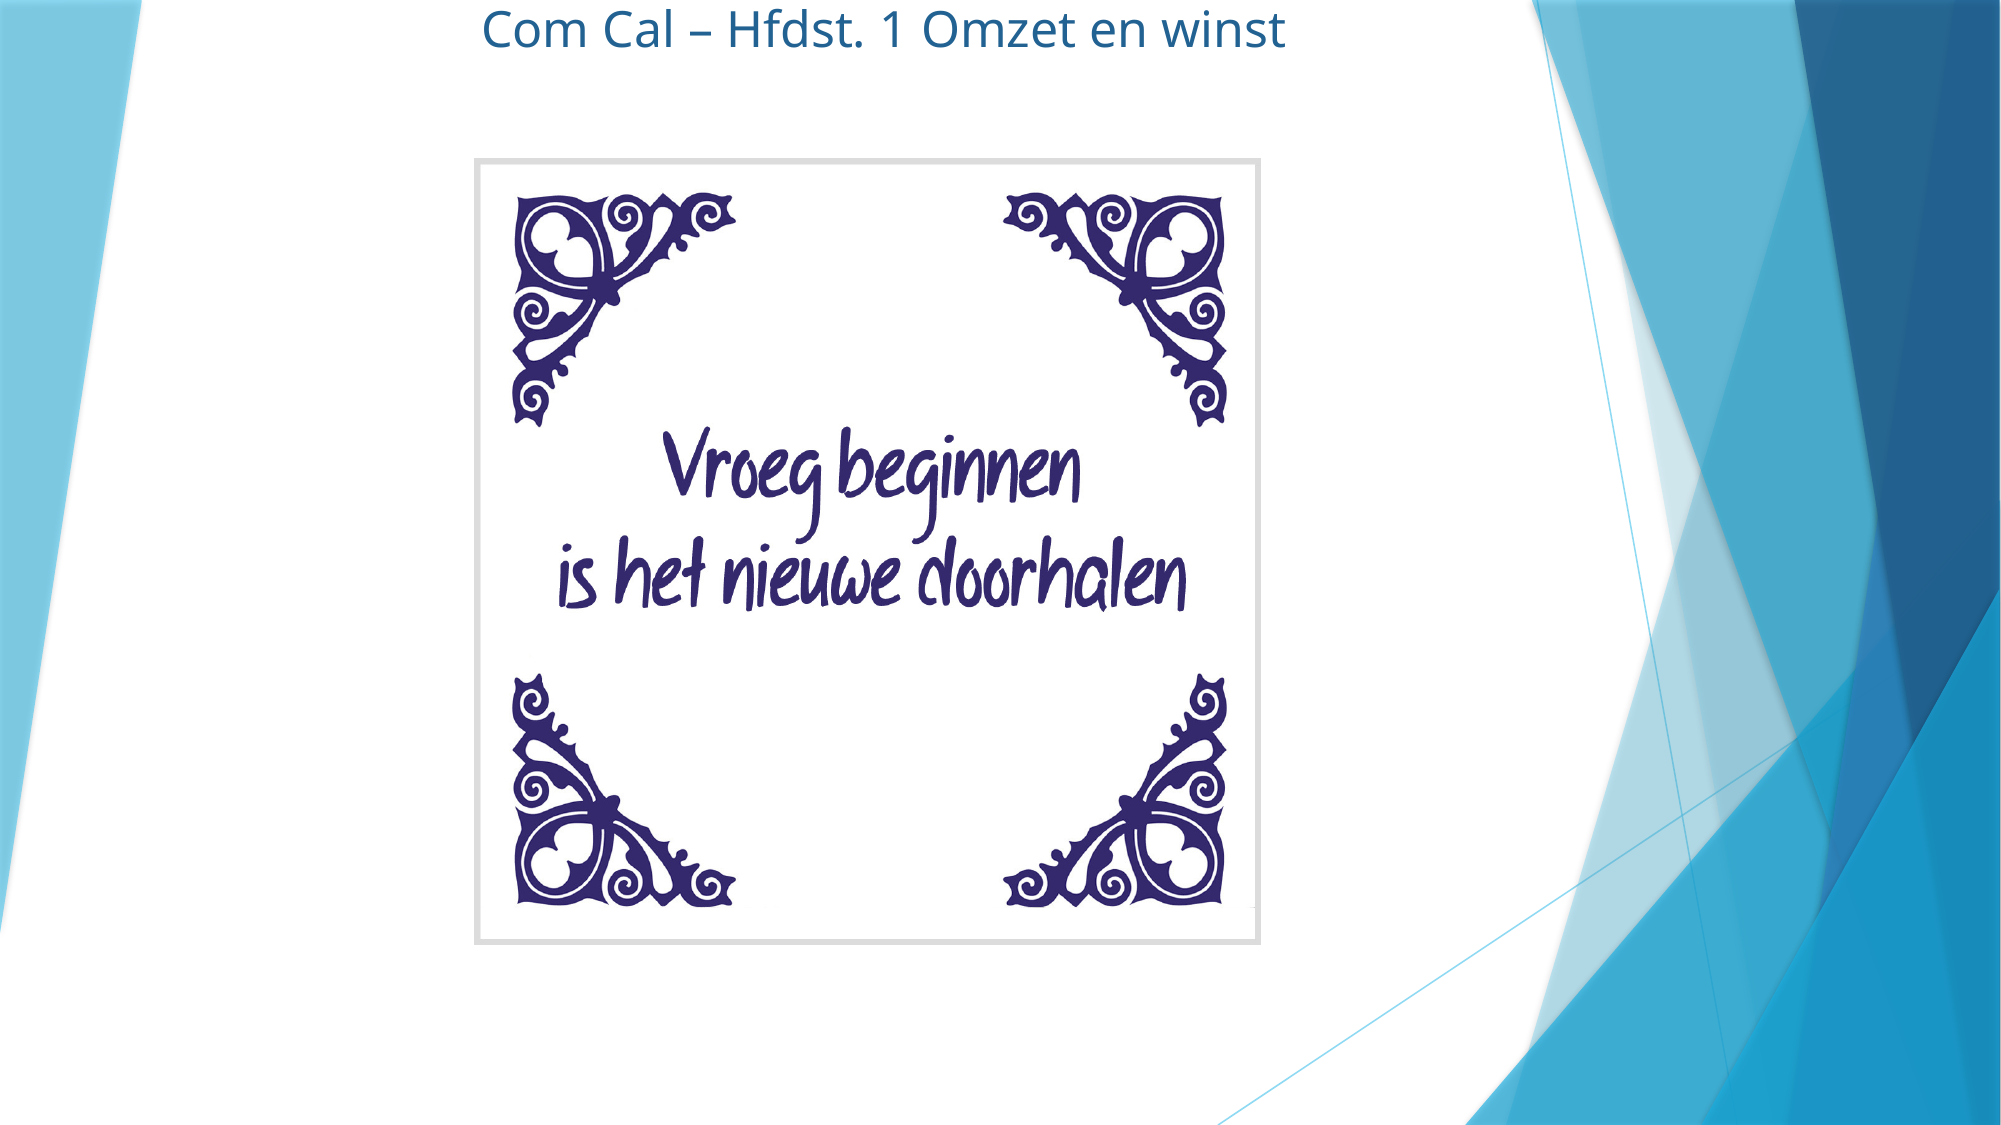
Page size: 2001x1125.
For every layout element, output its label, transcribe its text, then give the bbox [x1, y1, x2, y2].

picture [474, 157, 1262, 945]
text_box Com Cal – Hfdst. 1 Omzet en winst [0, 0, 1769, 66]
